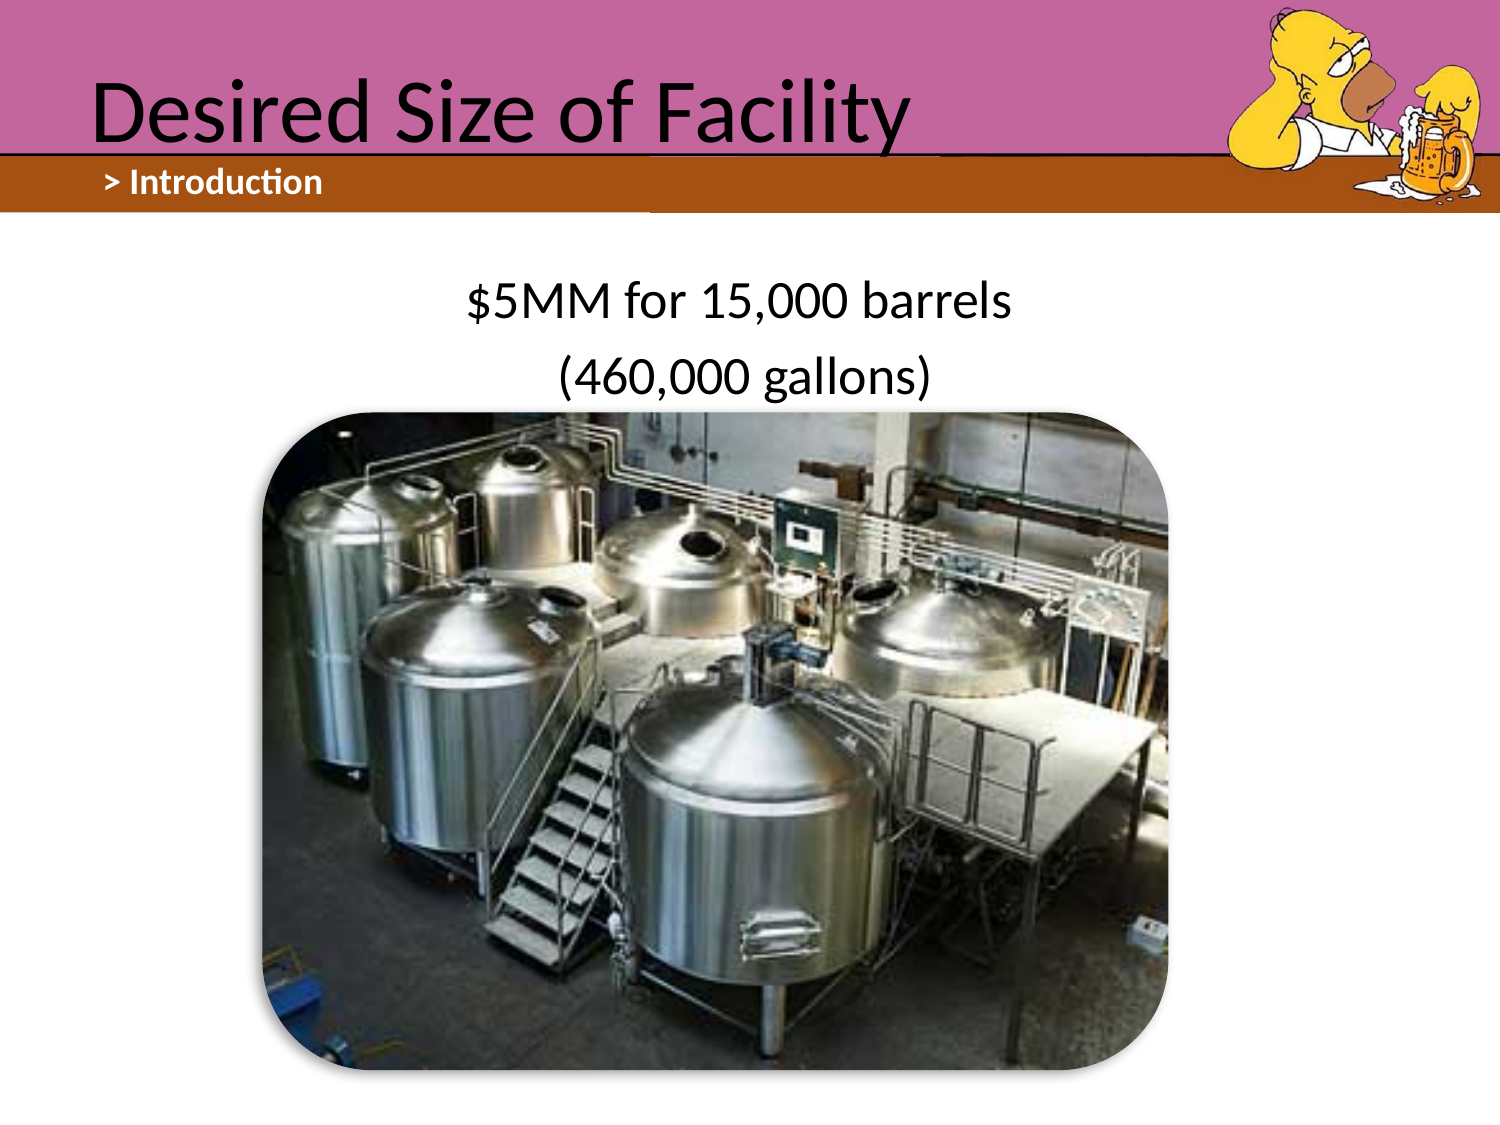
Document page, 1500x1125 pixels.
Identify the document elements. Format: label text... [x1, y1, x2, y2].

title Desired Size of Facility [75, 12, 1425, 200]
list $5MM for 15,000 barrels (460,000 gallons) [216, 257, 1263, 413]
picture [650, 0, 1500, 213]
picture [262, 412, 1169, 1071]
